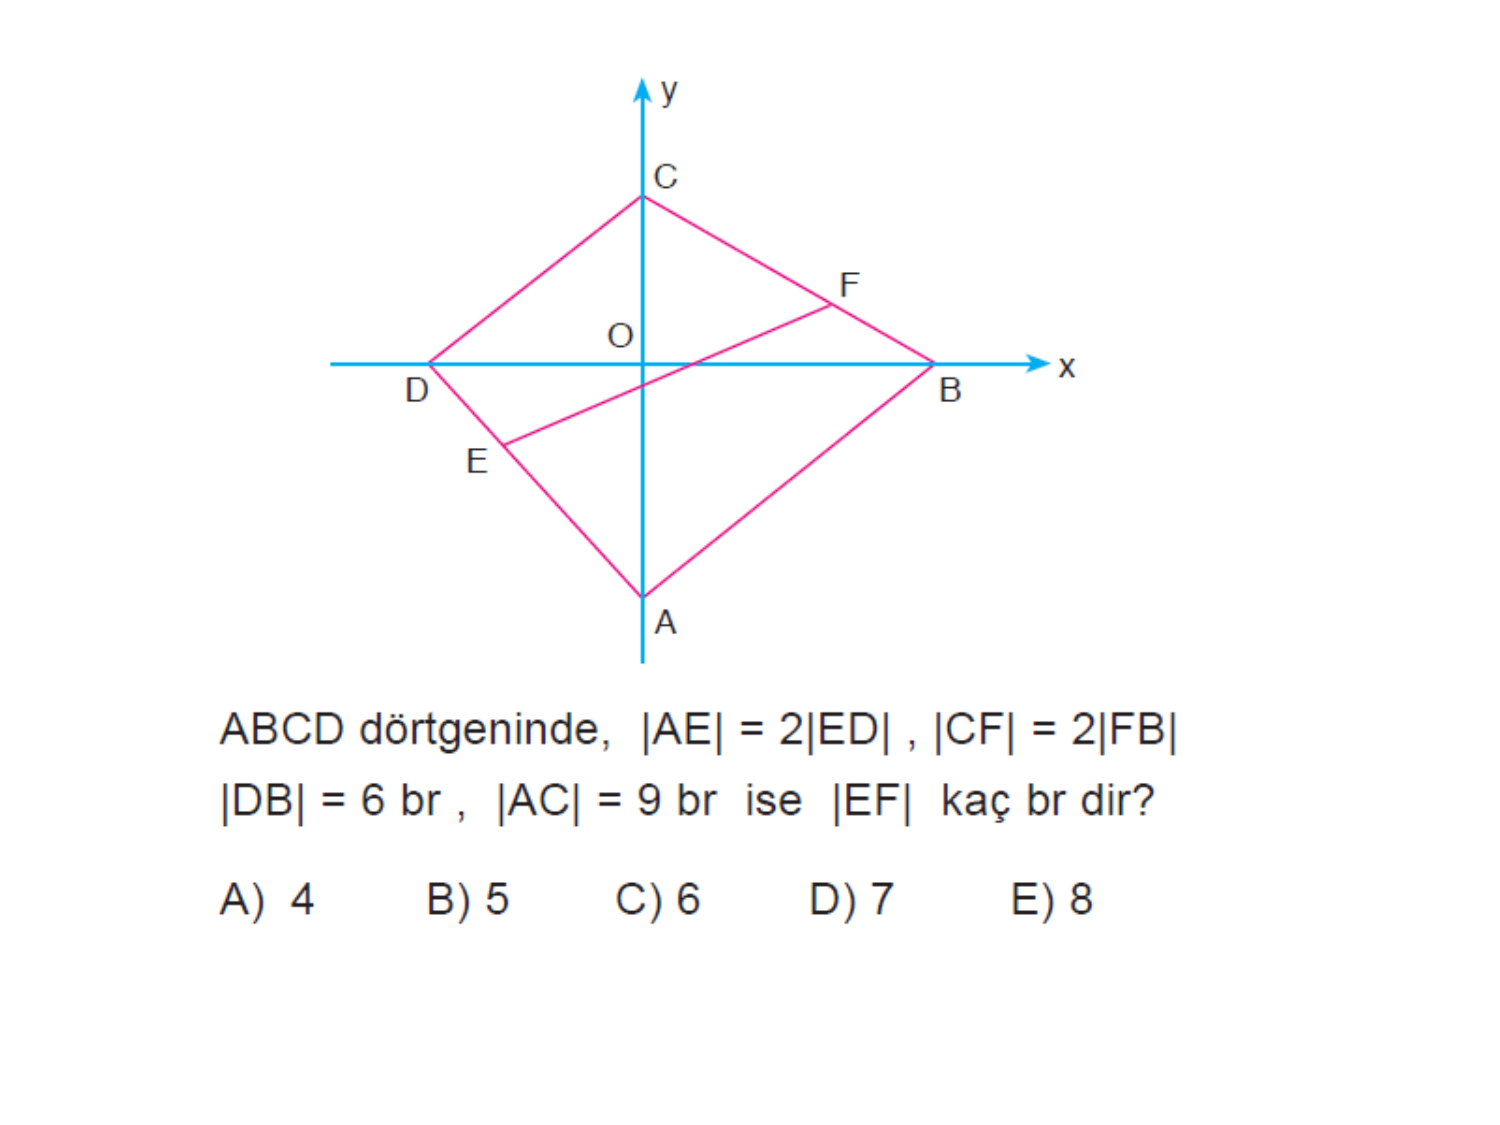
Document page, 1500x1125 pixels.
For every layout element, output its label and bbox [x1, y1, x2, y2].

picture [182, 54, 1236, 941]
